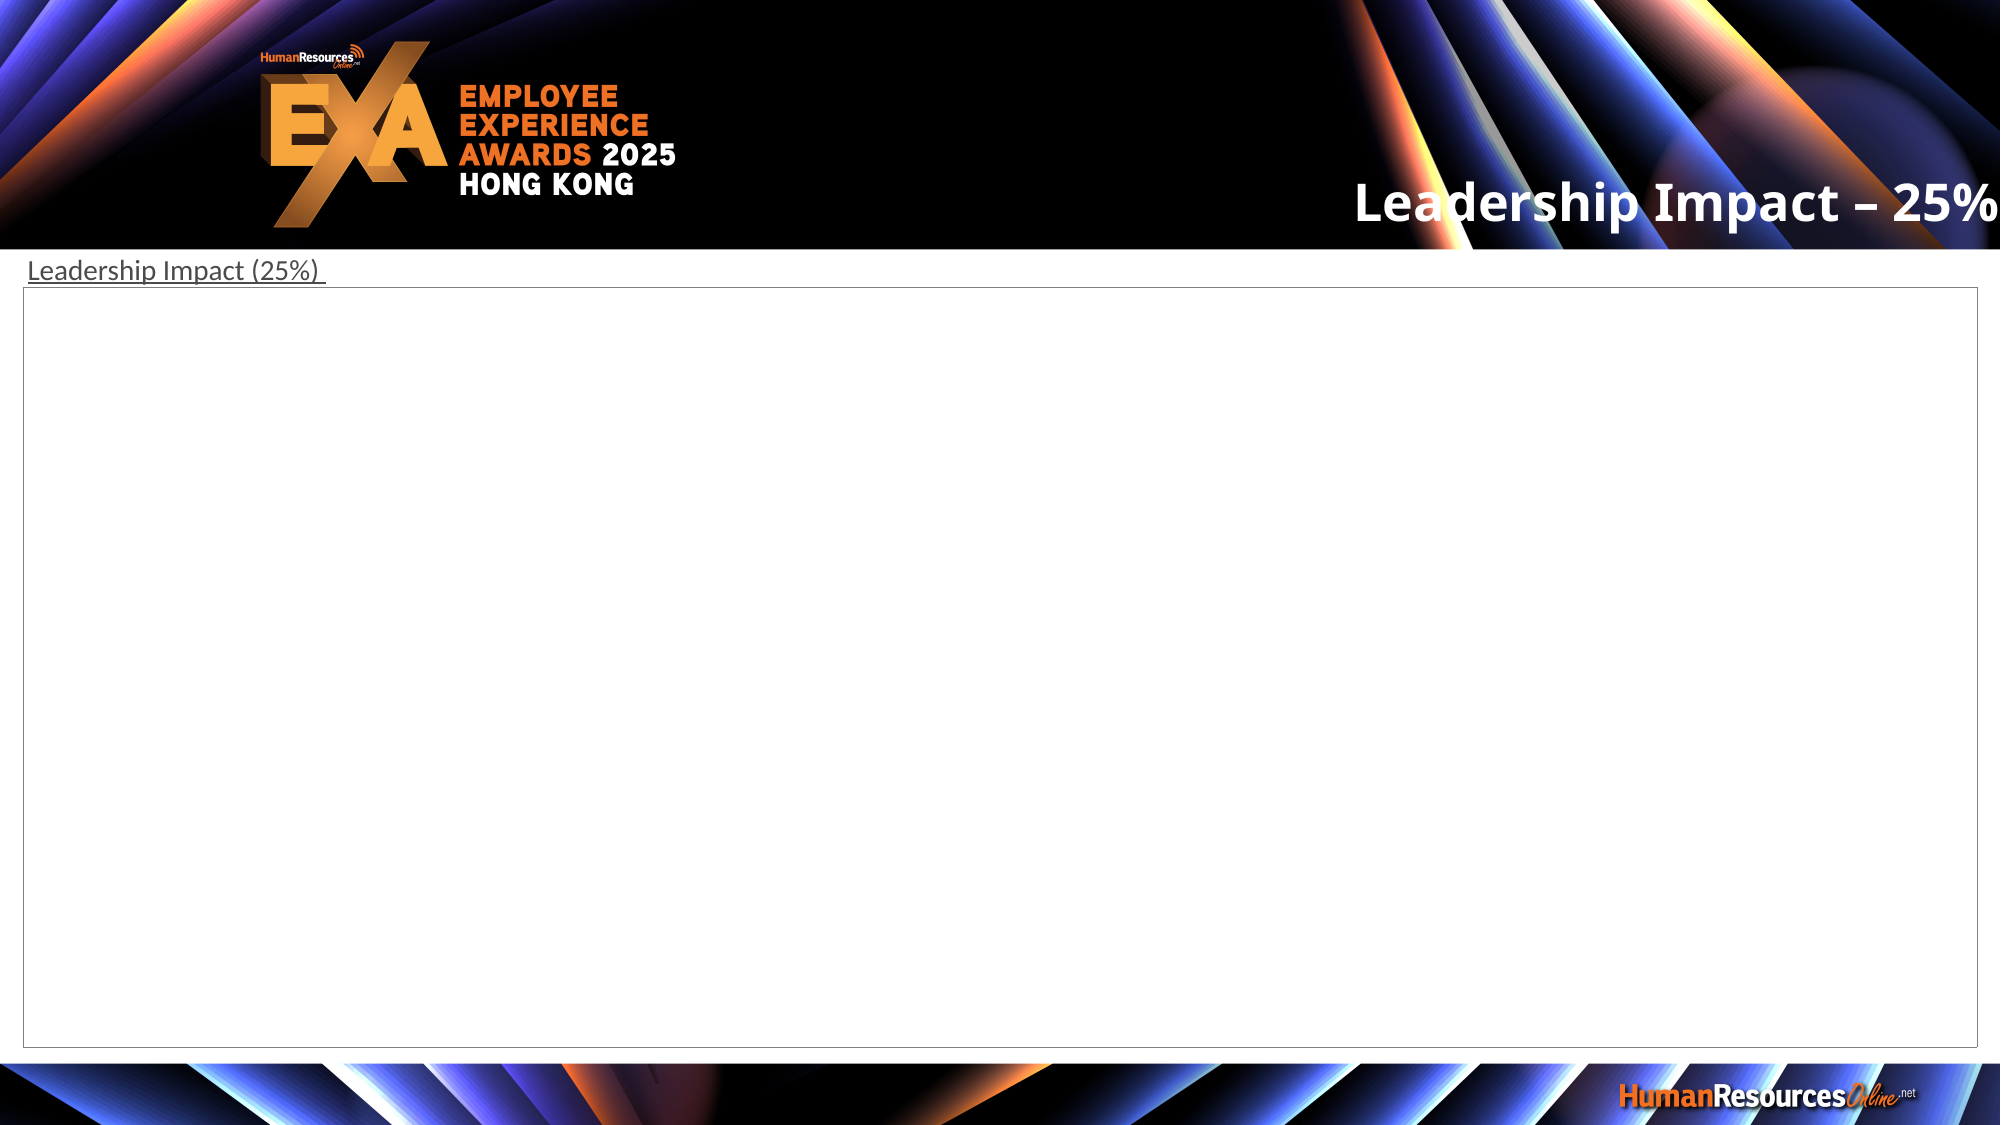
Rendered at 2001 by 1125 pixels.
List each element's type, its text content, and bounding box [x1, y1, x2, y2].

picture [0, 0, 2000, 1125]
table_header [24, 288, 1977, 1047]
text_box Leadership Impact – 25% [1338, 156, 2000, 244]
text_box Leadership Impact (25%) [12, 243, 923, 294]
